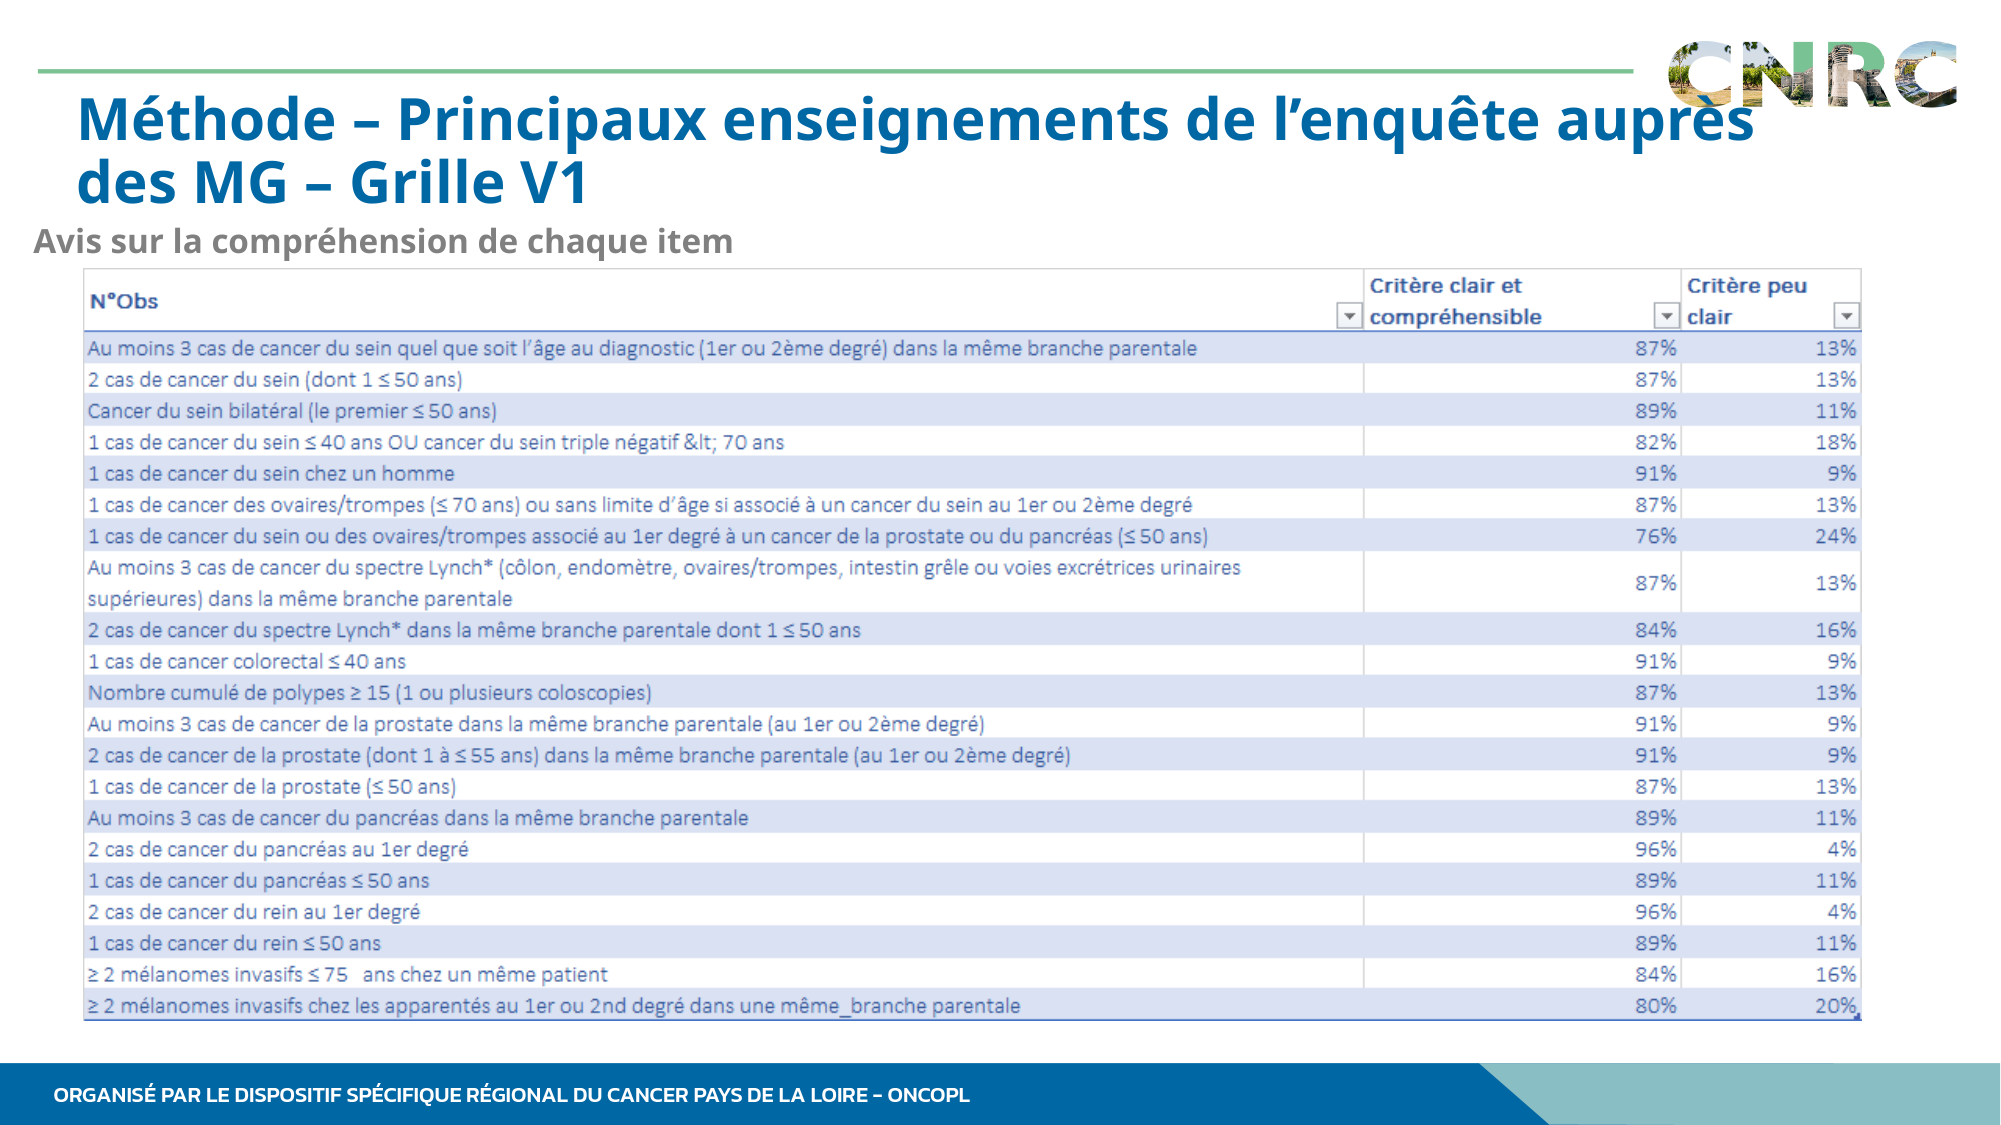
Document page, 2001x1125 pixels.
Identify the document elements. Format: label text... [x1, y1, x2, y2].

picture [0, 0, 2001, 1125]
text_box Avis sur la compréhension de chaque item [18, 213, 750, 268]
title Méthode – Principaux enseignements de l’enquête auprès des MG – Grille V1 [61, 65, 1787, 241]
